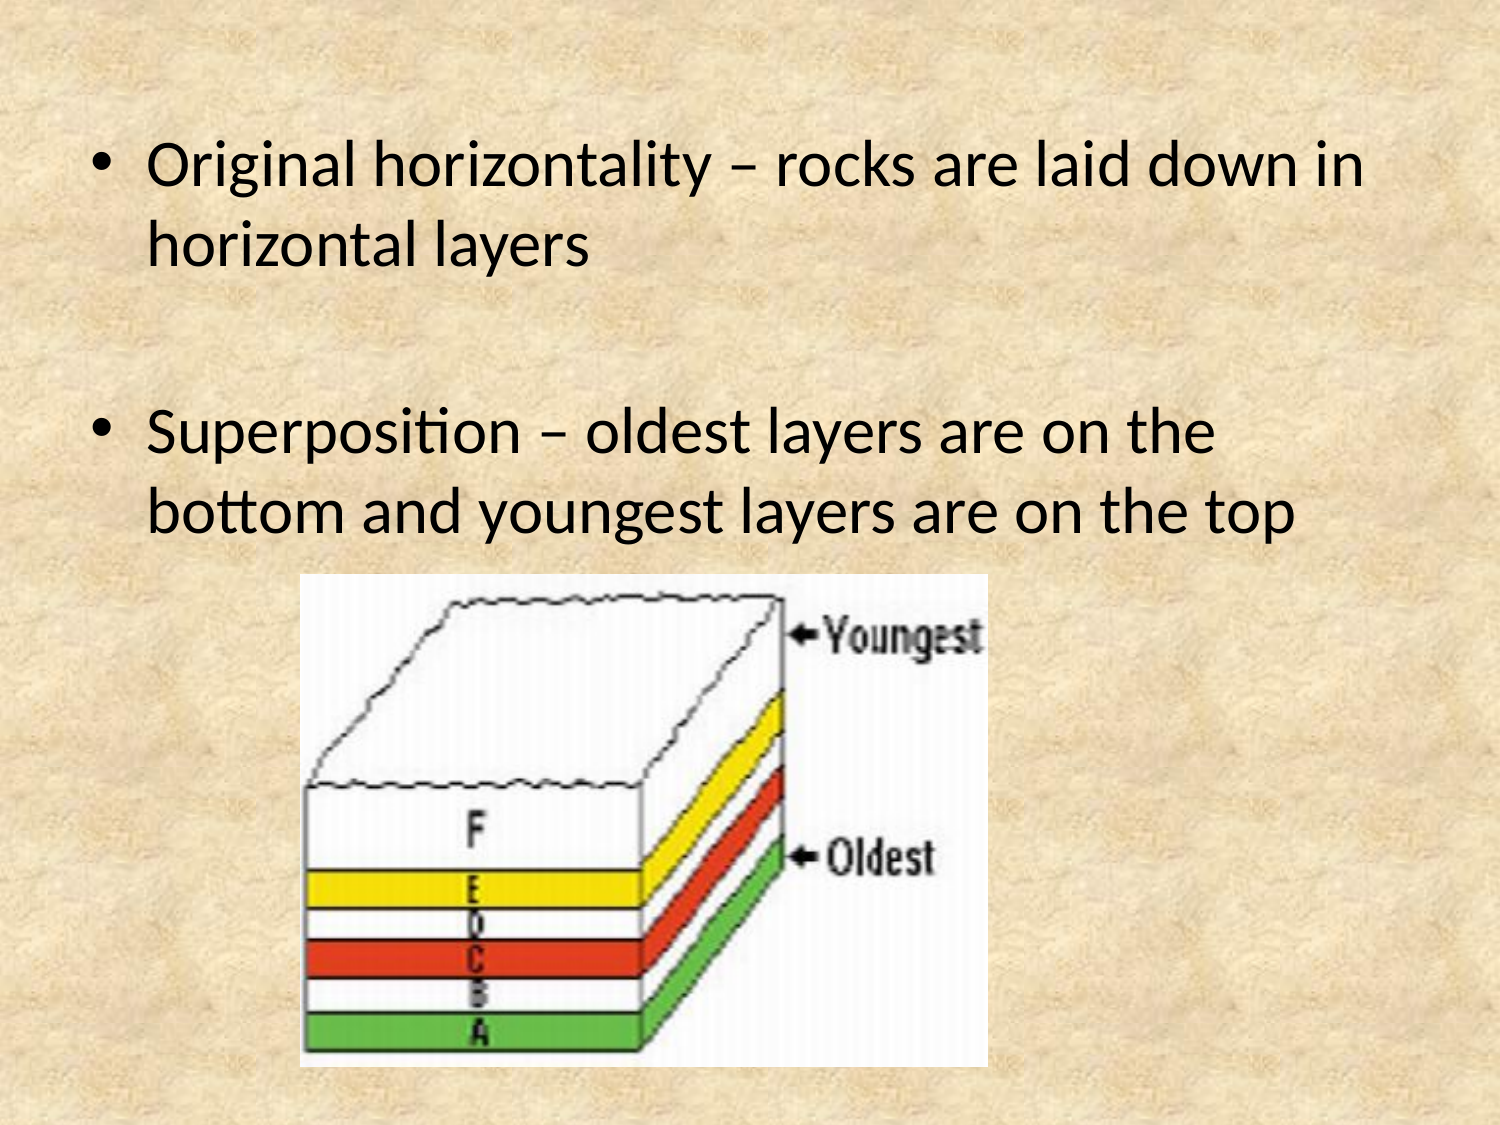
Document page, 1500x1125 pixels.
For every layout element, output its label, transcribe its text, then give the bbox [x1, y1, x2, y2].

picture [0, 0, 1500, 1125]
list Original horizontality – rocks are laid down in horizontal layers Superposition – oldest layers are on the bottom and youngest layers are on the top [75, 112, 1425, 638]
